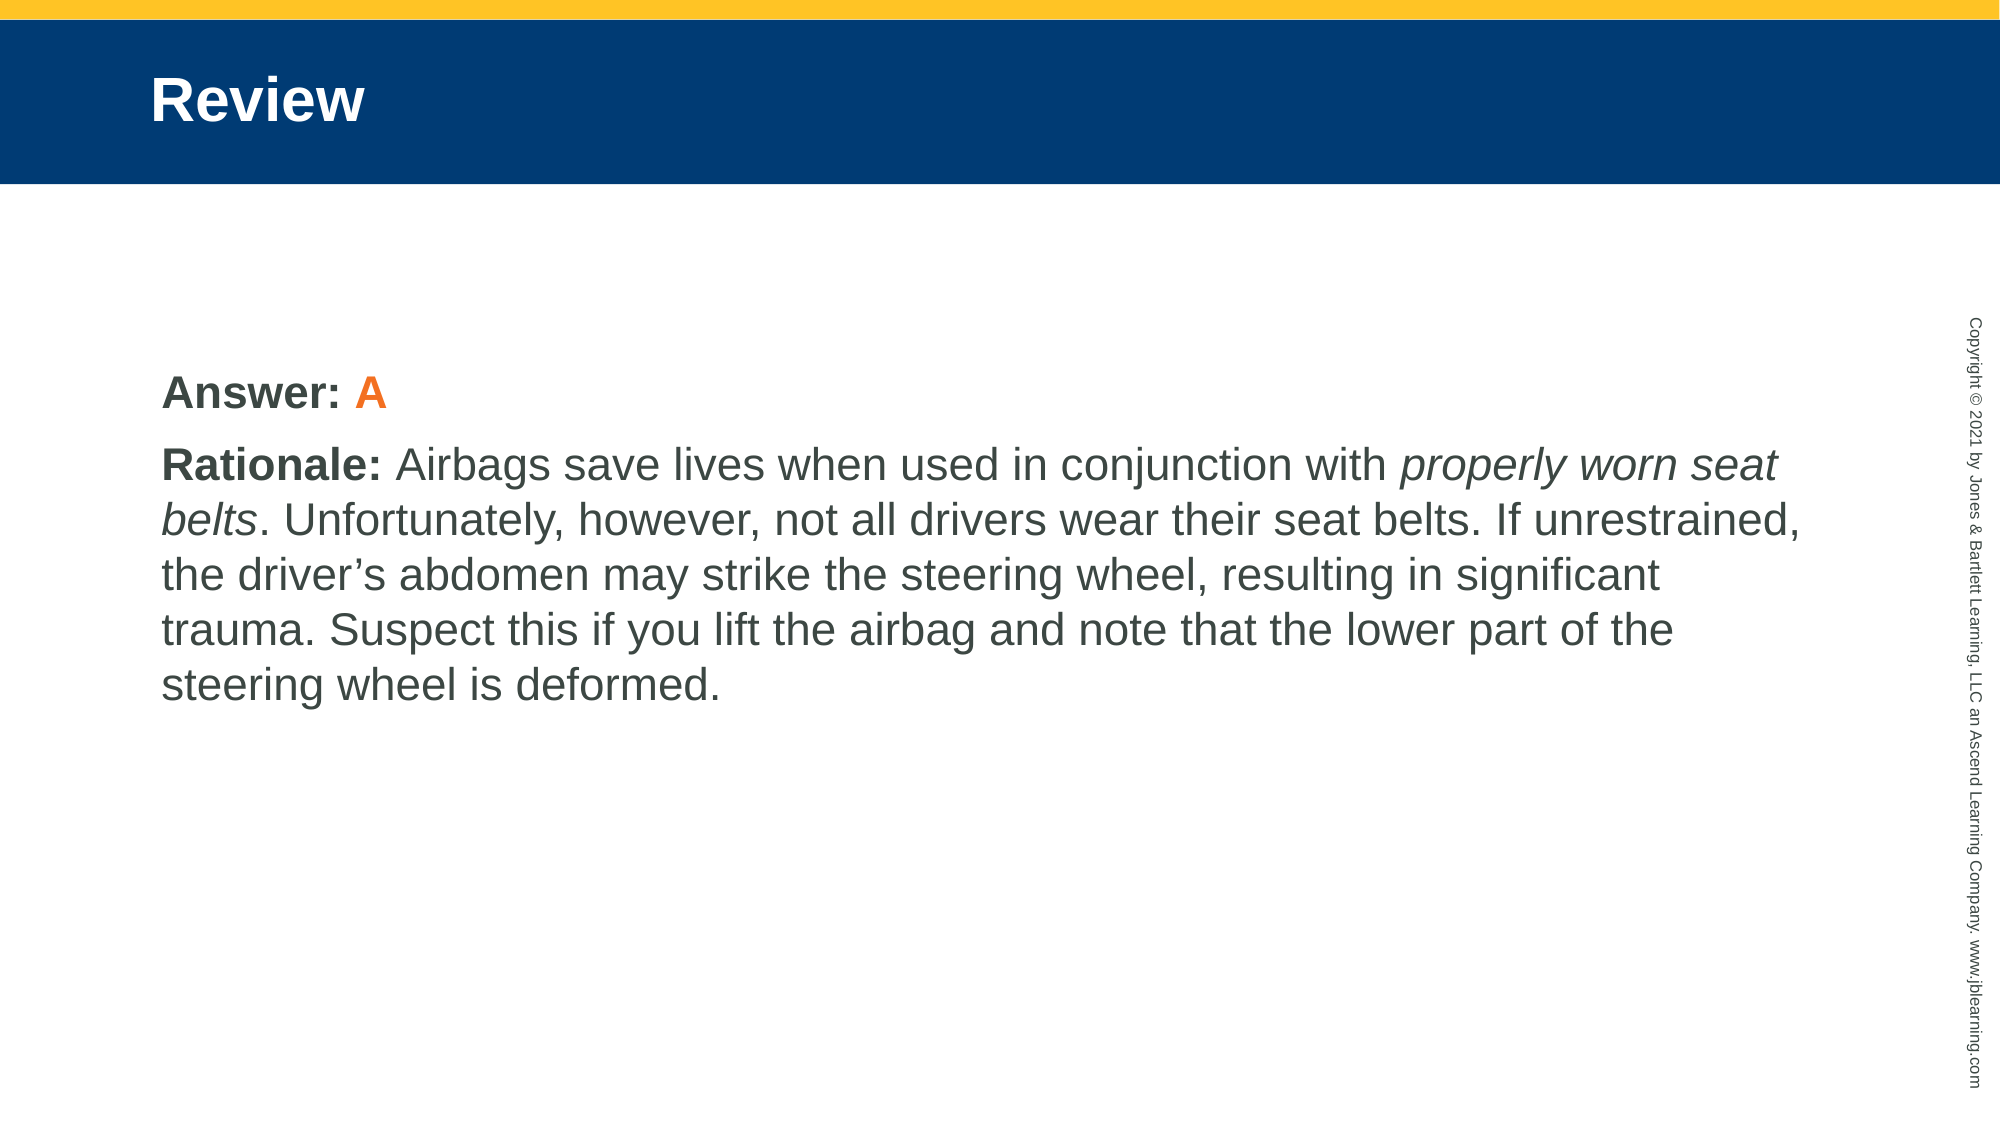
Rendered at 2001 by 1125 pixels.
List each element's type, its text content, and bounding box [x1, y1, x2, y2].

title Review [0, 19, 2000, 185]
list Answer: A Rationale: Airbags save lives when used in conjunction with properly worn seat belts. Unfortunately, however, not all drivers wear their seat belts. If unrestrained, the driver’s abdomen may strike the steering wheel, resulting in significant trauma. Suspect this if you lift the airbag and note that the lower part of the steering wheel is deformed. [146, 361, 1859, 1016]
